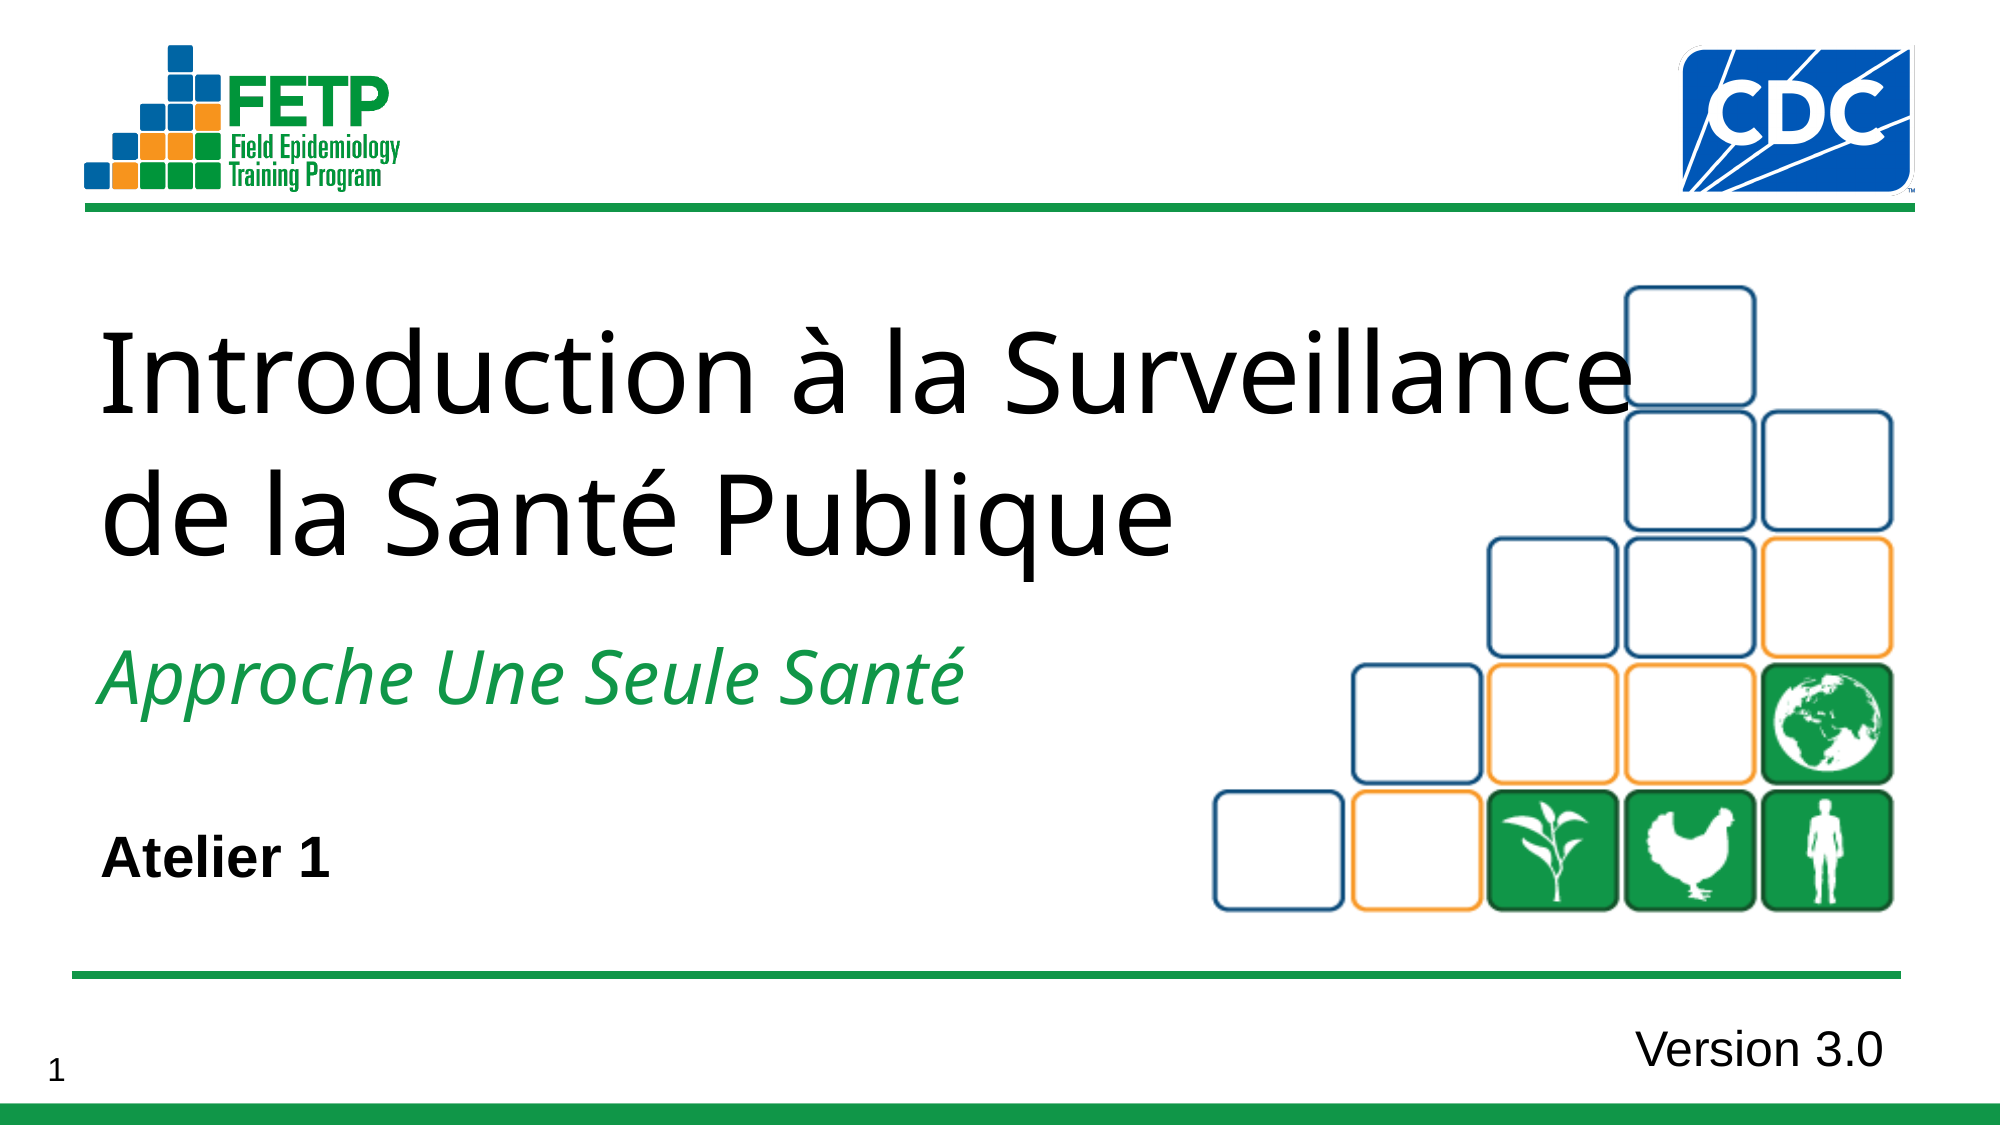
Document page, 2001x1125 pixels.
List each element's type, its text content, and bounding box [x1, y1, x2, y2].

picture [1678, 45, 1915, 196]
picture [84, 45, 400, 192]
list Introduction à la Surveillance de la Santé Publique [84, 308, 1692, 607]
list Atelier 1 [85, 812, 574, 898]
picture [1186, 254, 1915, 928]
